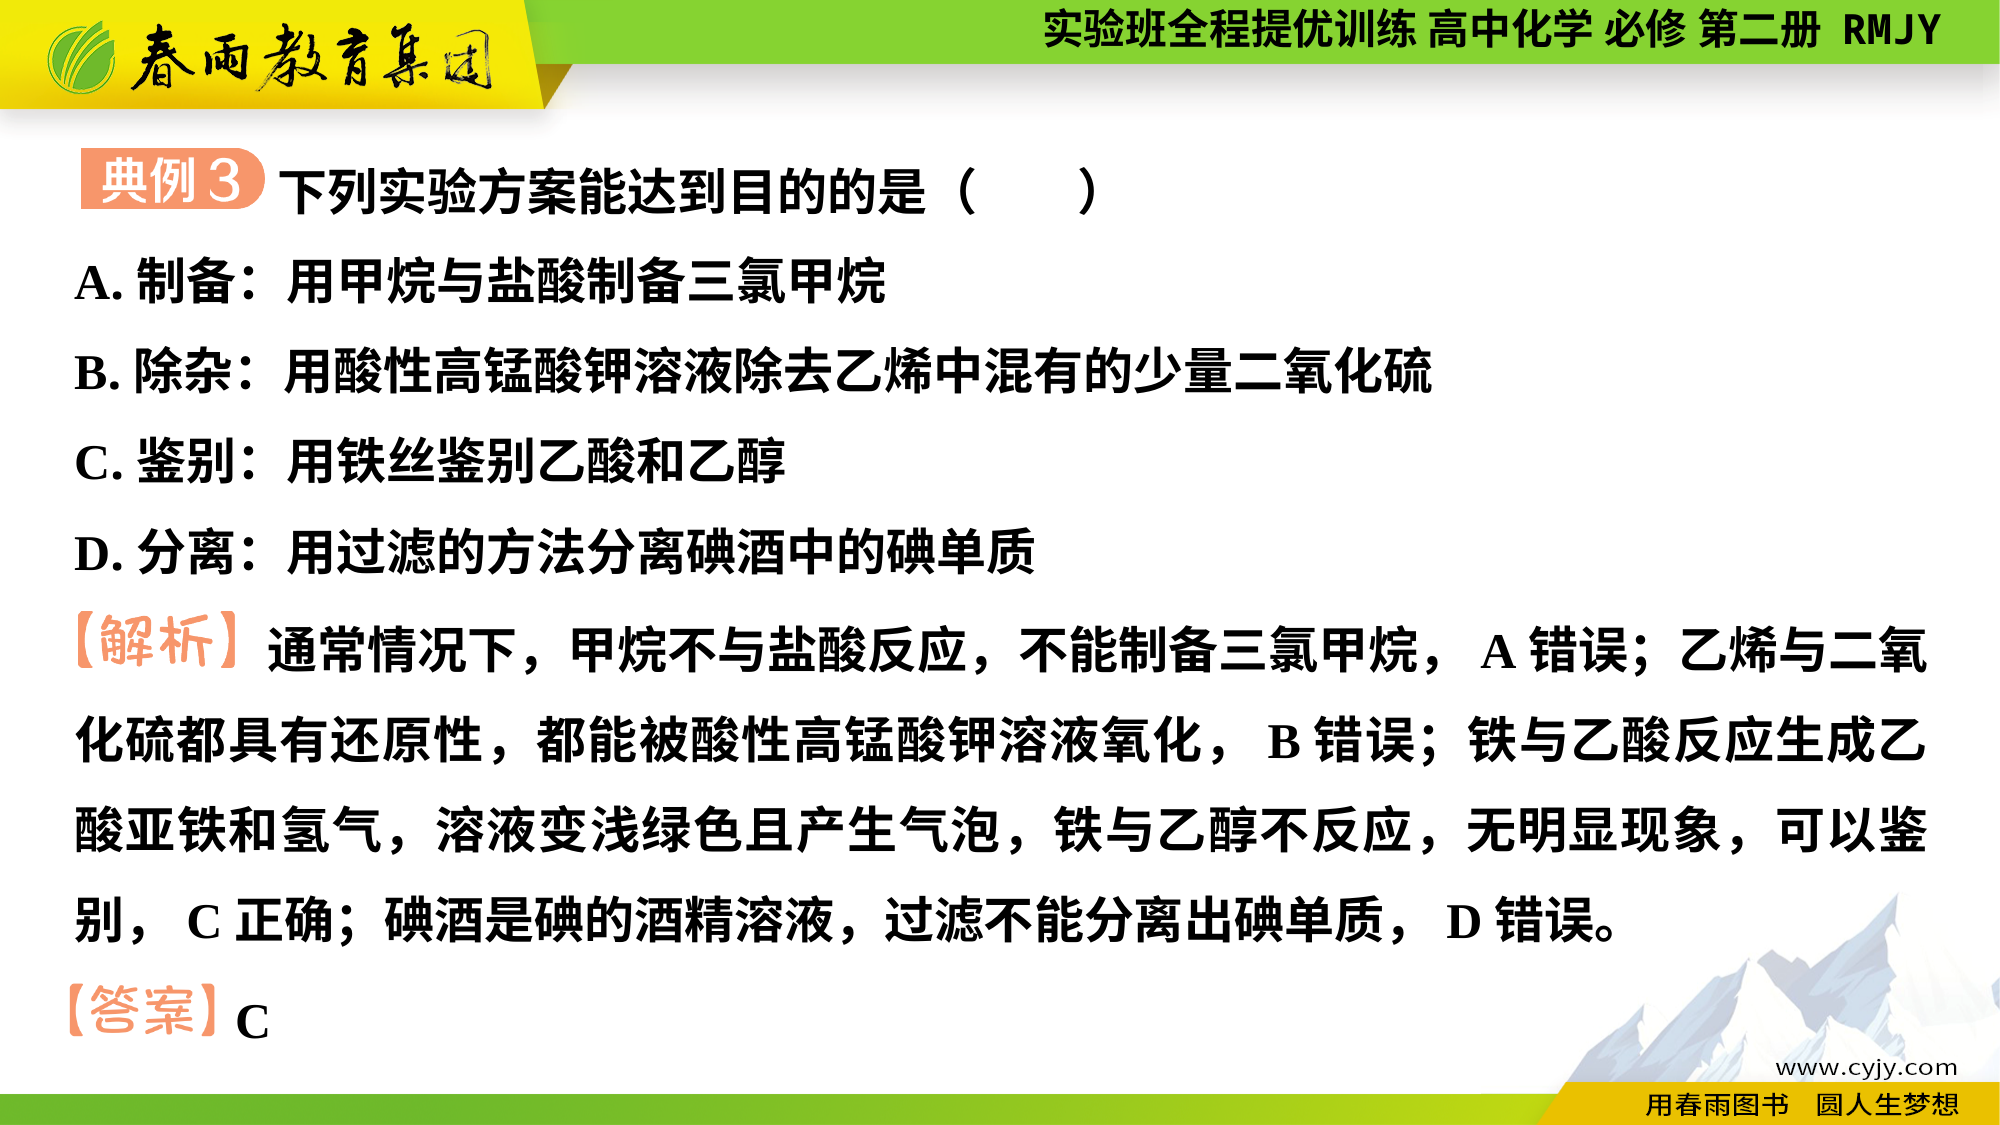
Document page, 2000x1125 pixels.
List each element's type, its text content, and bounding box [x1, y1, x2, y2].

text_box C [220, 950, 1944, 1056]
list 下列实验方案能达到目的的是（ ） A.制备：用甲烷与盐酸制备三氯甲烷 B.除杂：用酸性高锰酸钾溶液除去乙烯中混有的少量二氧化硫 C.鉴别：用铁丝鉴别乙酸和乙醇 D.分离：用过滤的方法分离碘酒中的碘单质 [59, 122, 1944, 581]
text_box 通常情况下，甲烷不与盐酸反应，不能制备三氯甲烷，A错误；乙烯与二氧化硫都具有还原性，都能被酸性高锰酸钾溶液氧化，B错误；铁与乙酸反应生成乙酸亚铁和氢气，溶液变浅绿色且产生气泡，铁与乙醇不反应，无明显现象，可以鉴别，C正确；碘酒是碘的酒精溶液，过滤不能分离出碘单质，D错误。 [59, 581, 1944, 957]
picture [0, 0, 2000, 1125]
